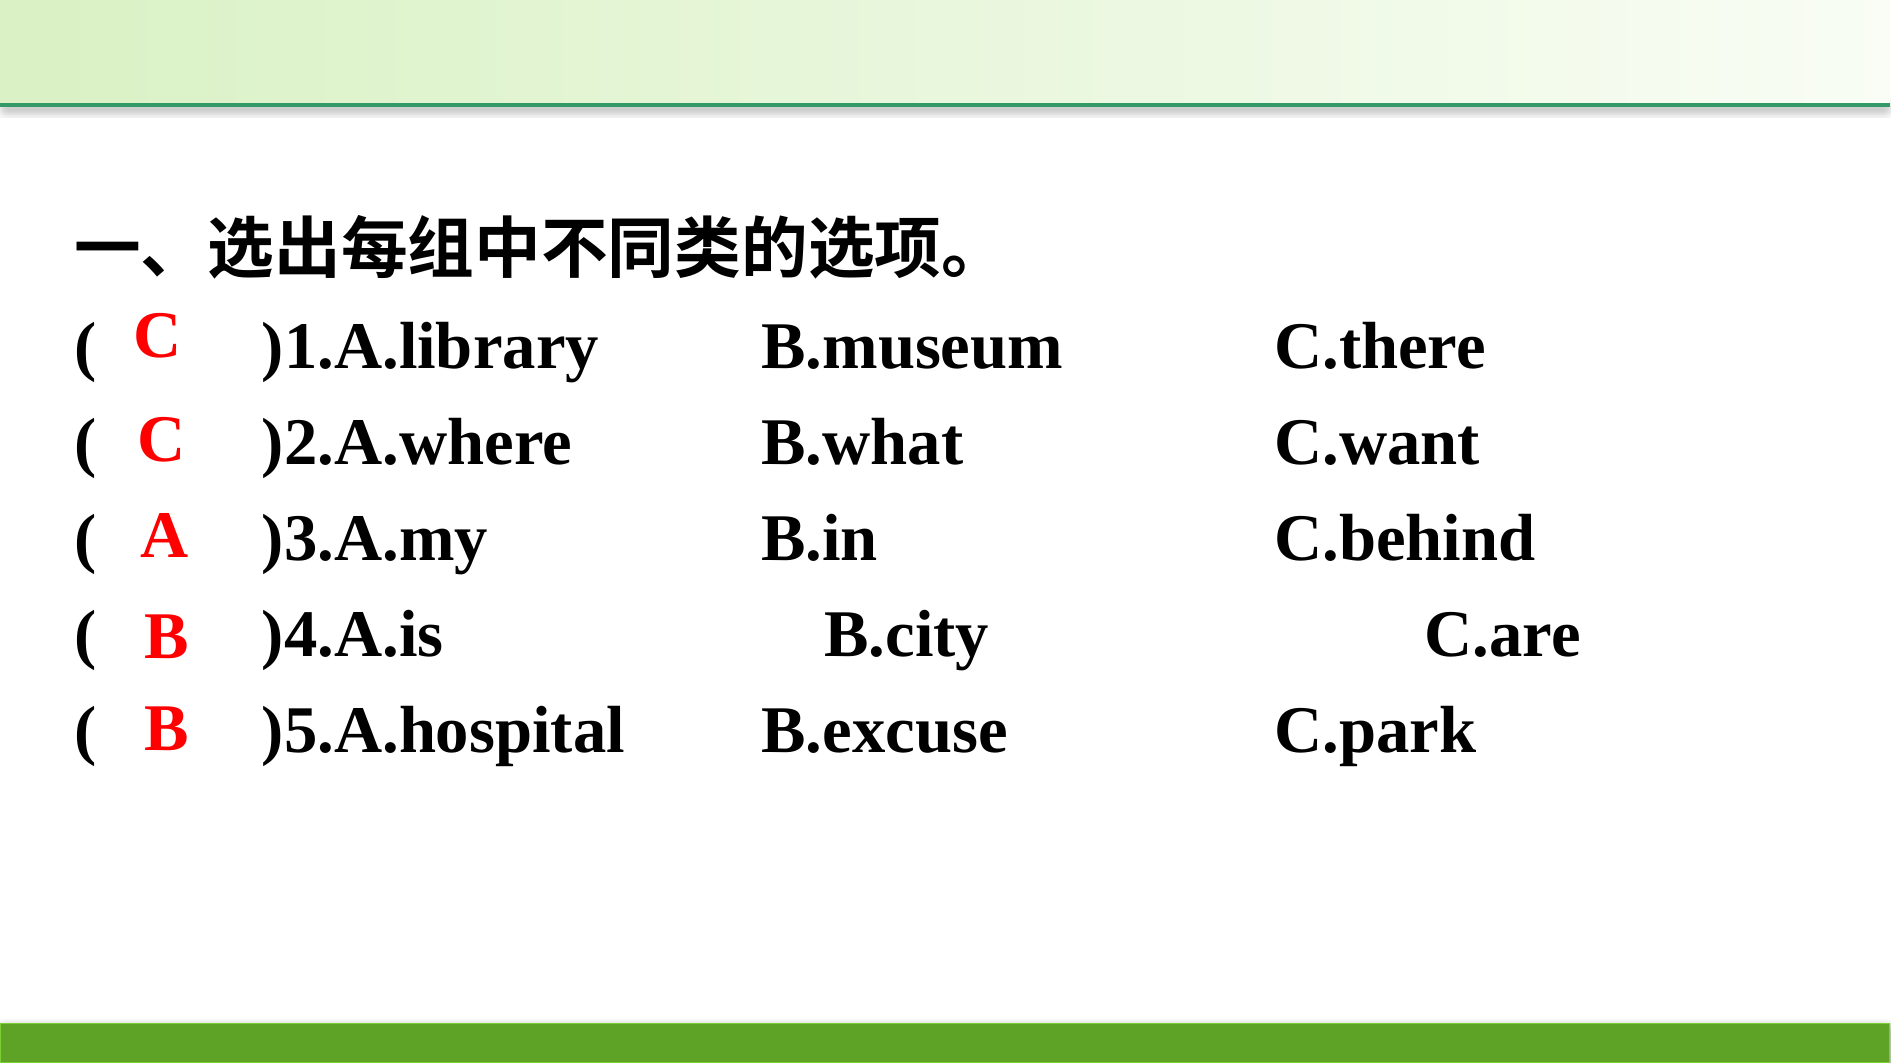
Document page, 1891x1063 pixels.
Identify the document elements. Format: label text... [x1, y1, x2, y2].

text_box 一、选出每组中不同类的选项。 ( )1.A.library B.museum C.there ( )2.A.where B.what C.want ( )3.A.my B.in C.behind ( )4.A.is B.city C.are ( )5.A.hospital B.excuse C.park [59, 182, 1833, 773]
text_box C [118, 283, 197, 379]
text_box B [129, 584, 204, 676]
text_box A [125, 483, 204, 579]
text_box C [122, 387, 201, 483]
text_box B [129, 676, 204, 771]
